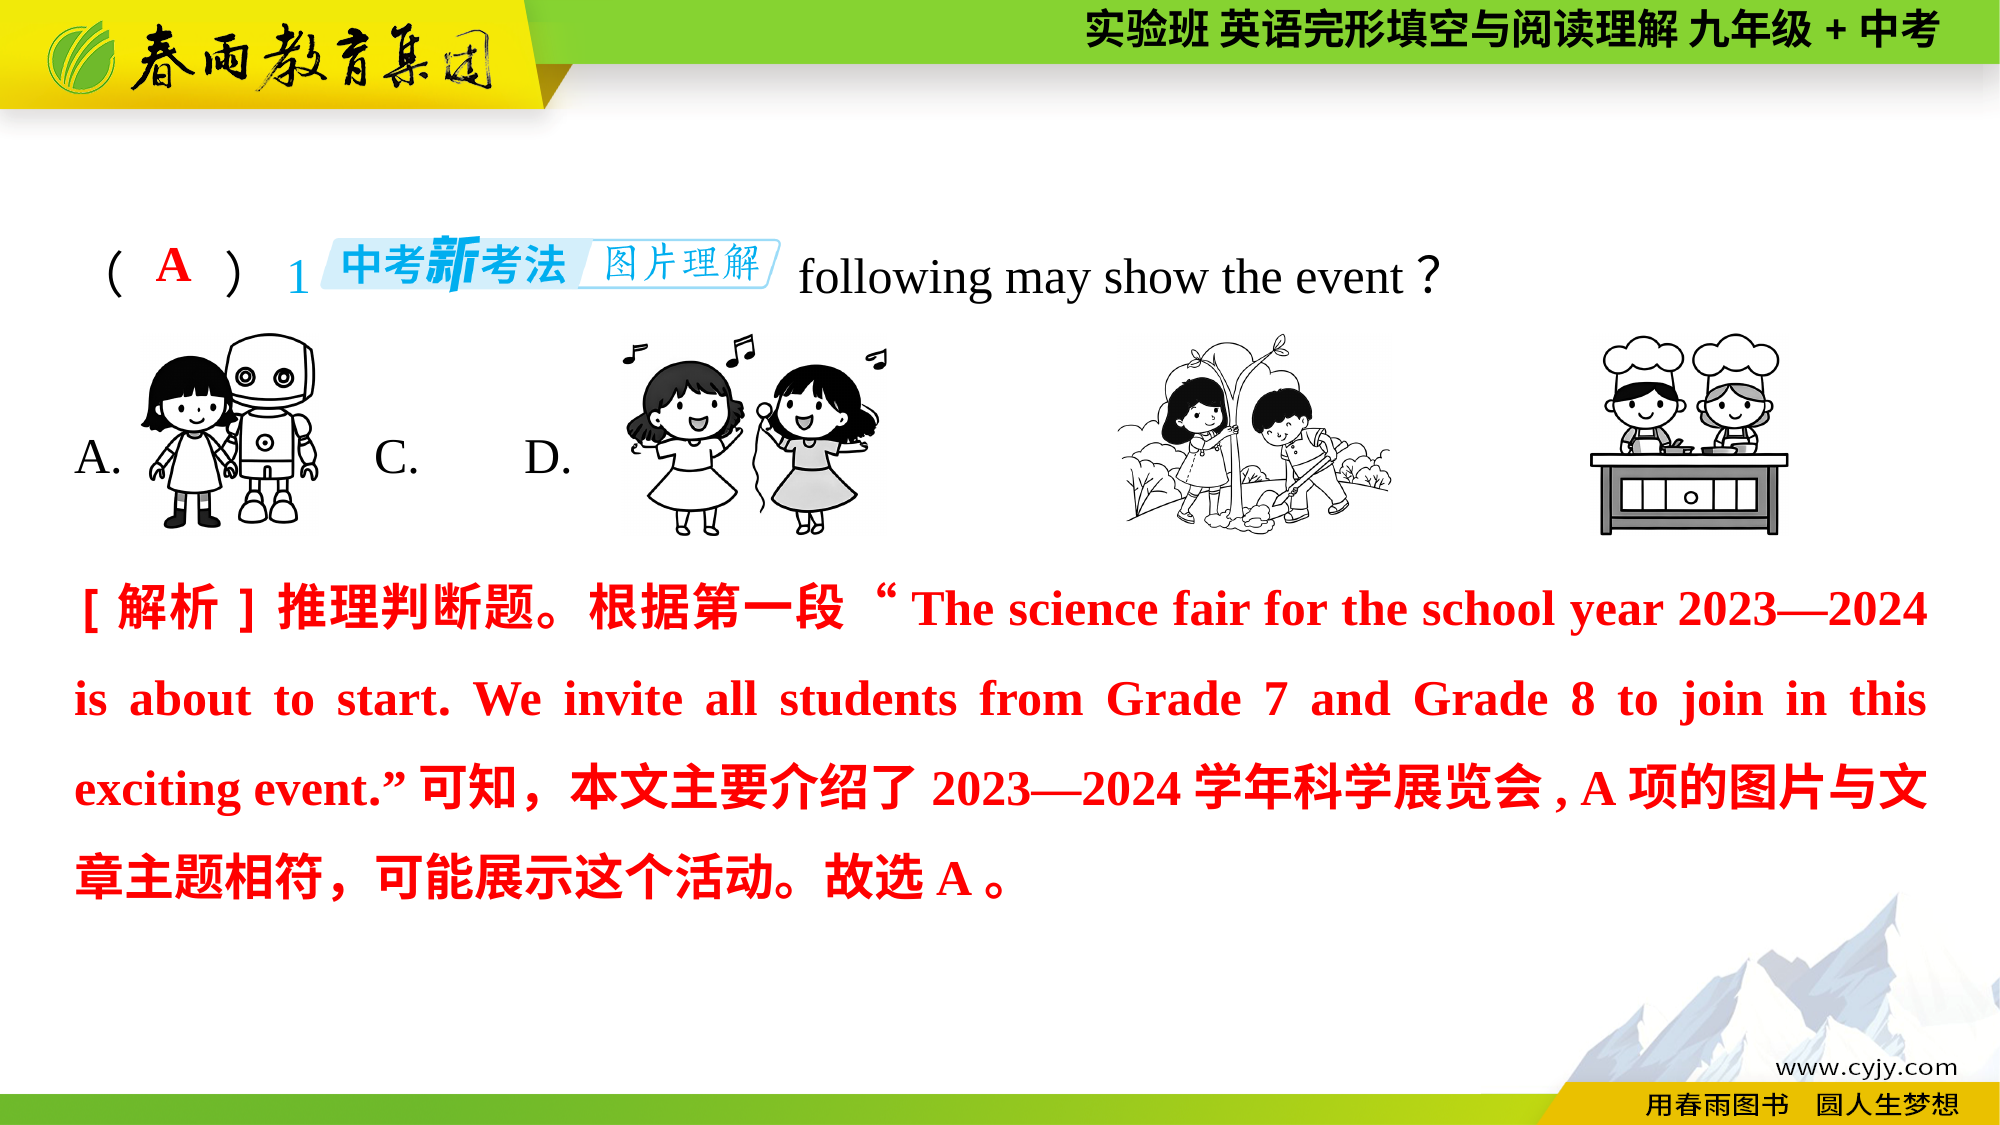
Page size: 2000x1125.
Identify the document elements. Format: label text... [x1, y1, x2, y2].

text_box A [140, 223, 207, 299]
list （ ）1. Which of the following may show the event？ A. B. C. D. [59, 206, 1944, 494]
picture [0, 0, 2000, 1125]
text_box [解析]推理判断题。根据第一段“The science fair for the school year 2023—2024 is about to start. We invite all students from Grade 7 and Grade 8 to join in this exciting event.”可知，本文主要介绍了2023—2024学年科学展览会, A项的图片与文章主题相符，可能展示这个活动。故选A。 [59, 537, 1944, 913]
